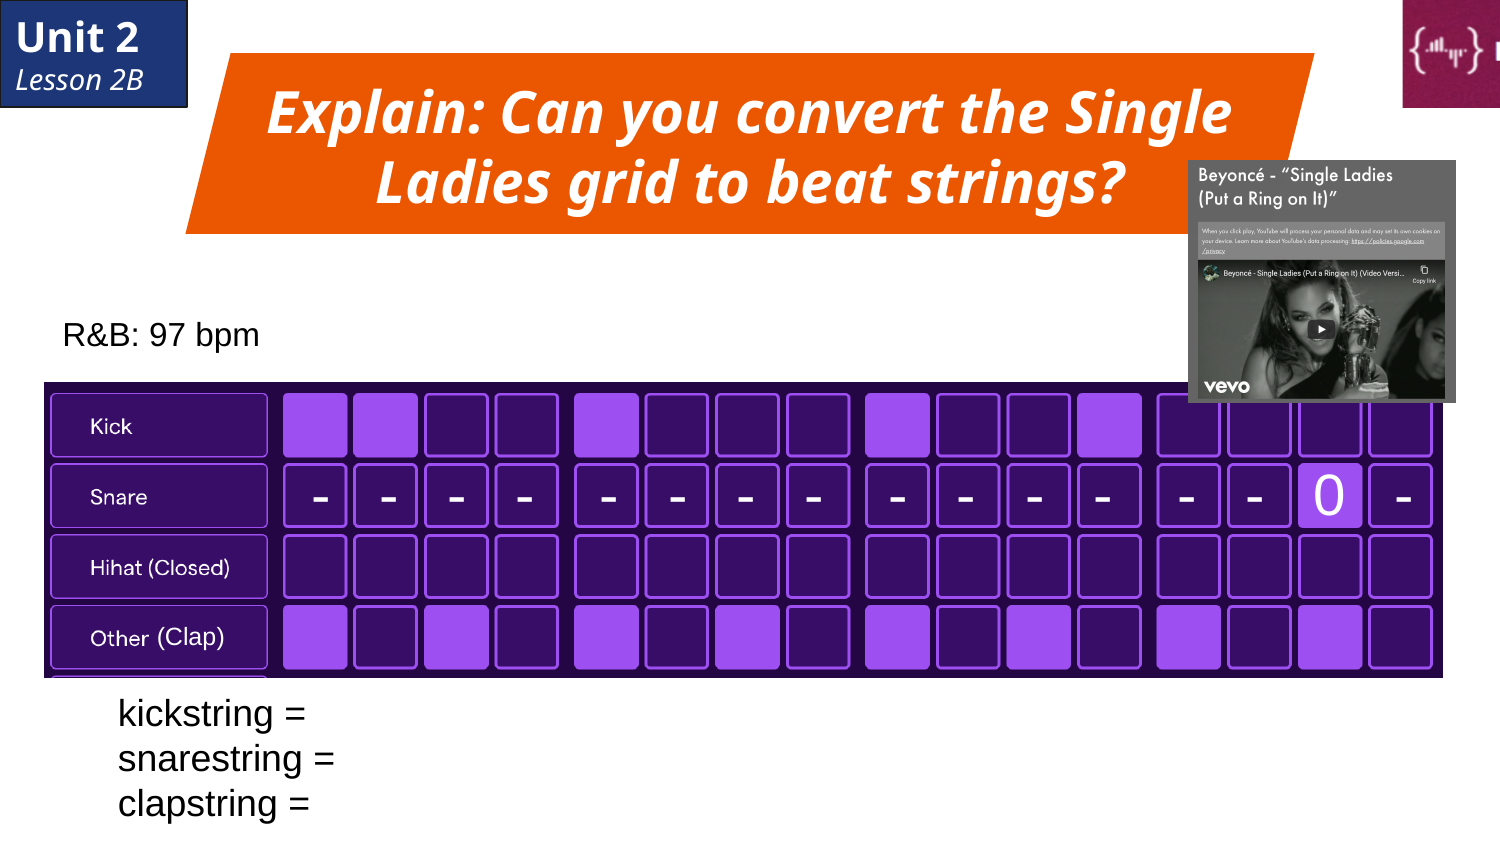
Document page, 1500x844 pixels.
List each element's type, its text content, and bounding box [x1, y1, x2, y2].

text_box [185, 91, 1183, 234]
text_box - - - - - - - - - - - - - - 0 - [1448, 450, 1456, 535]
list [44, 382, 1443, 679]
text_box Unit 2 Lesson 2B [0, 0, 187, 108]
picture [1188, 160, 1456, 404]
text_box R&B: 97 bpm [47, 305, 422, 361]
text_box kickstring = snarestring = clapstring = [103, 687, 1023, 832]
picture [1402, 0, 1500, 108]
text_box Explain: Can you convert the Single Ladies grid to beat strings? [221, 60, 1279, 215]
text_box [228, 53, 1315, 159]
